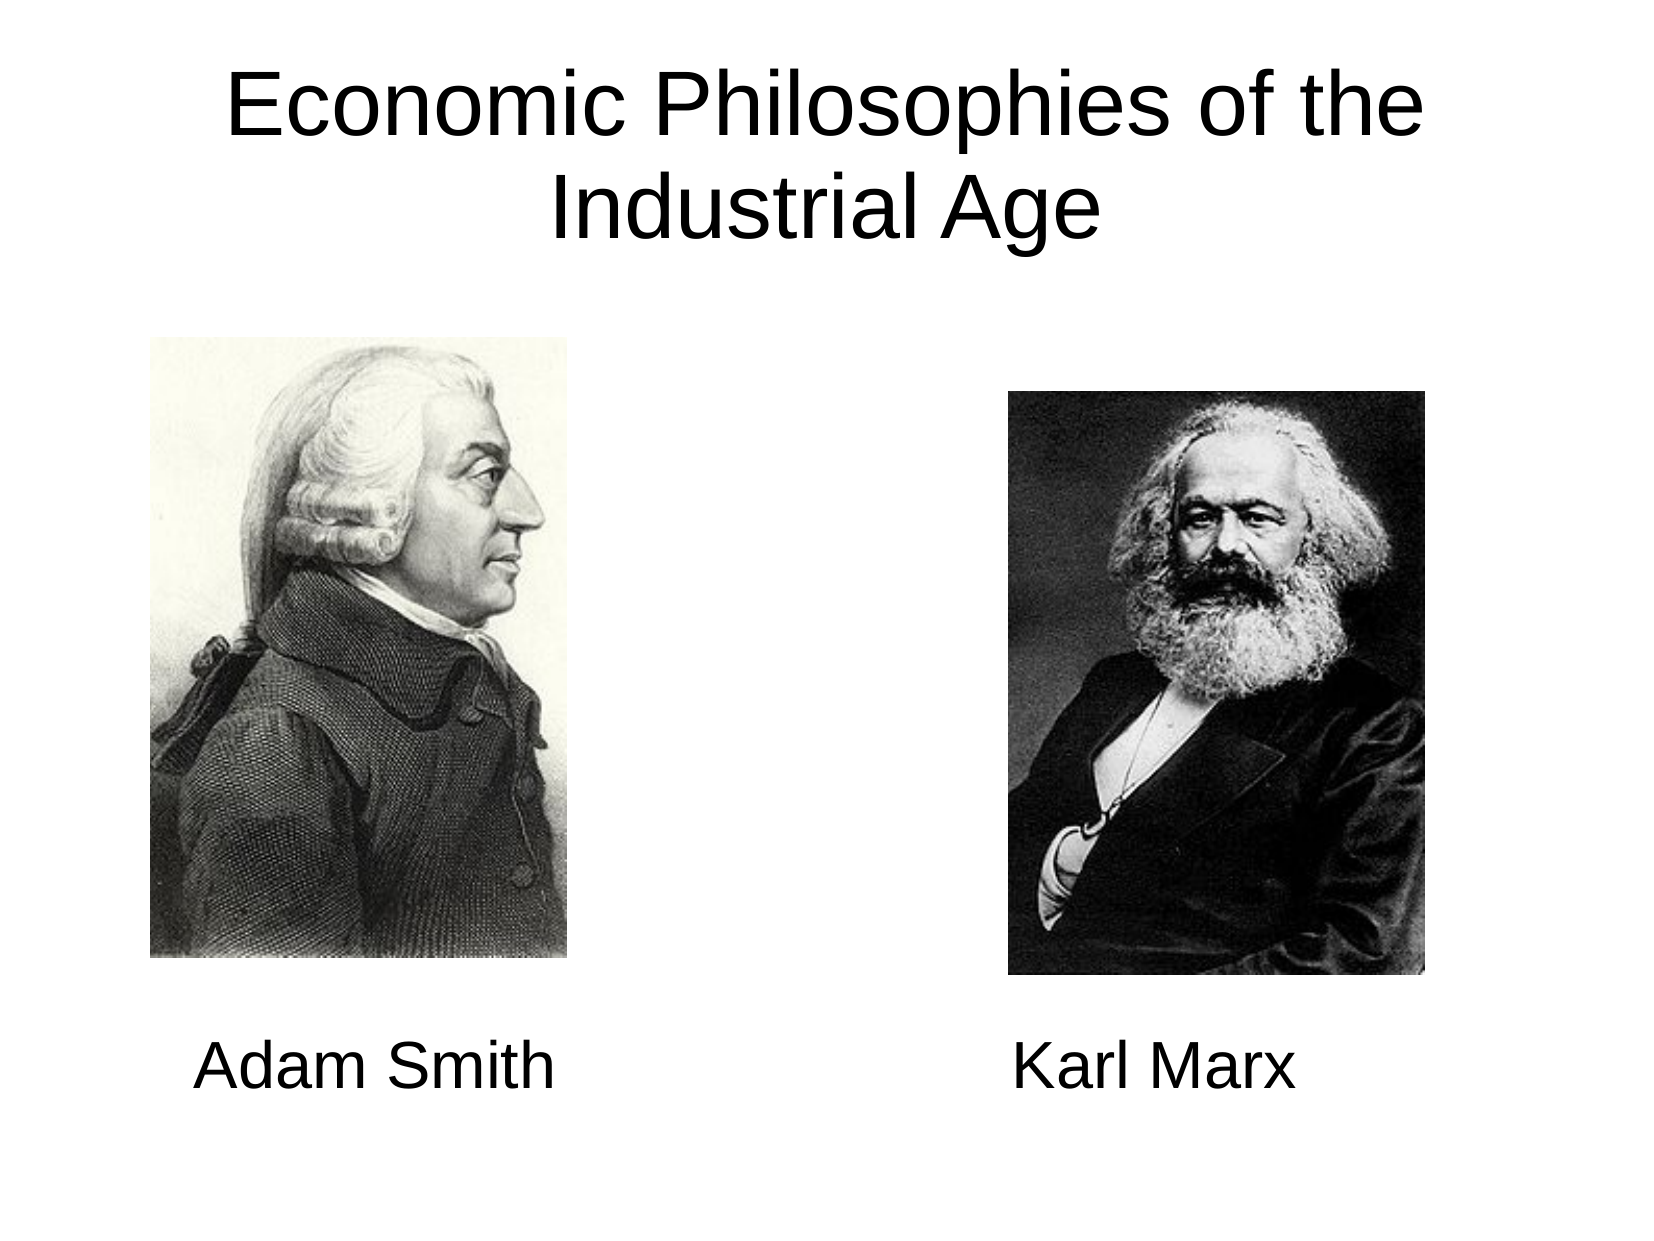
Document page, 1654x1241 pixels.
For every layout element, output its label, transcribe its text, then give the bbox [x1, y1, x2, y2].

picture [1007, 391, 1426, 976]
list Karl Marx [845, 290, 1572, 1098]
list Adam Smith [82, 290, 809, 1109]
title Economic Philosophies of the Industrial Age [82, 47, 1571, 259]
picture [149, 337, 567, 959]
